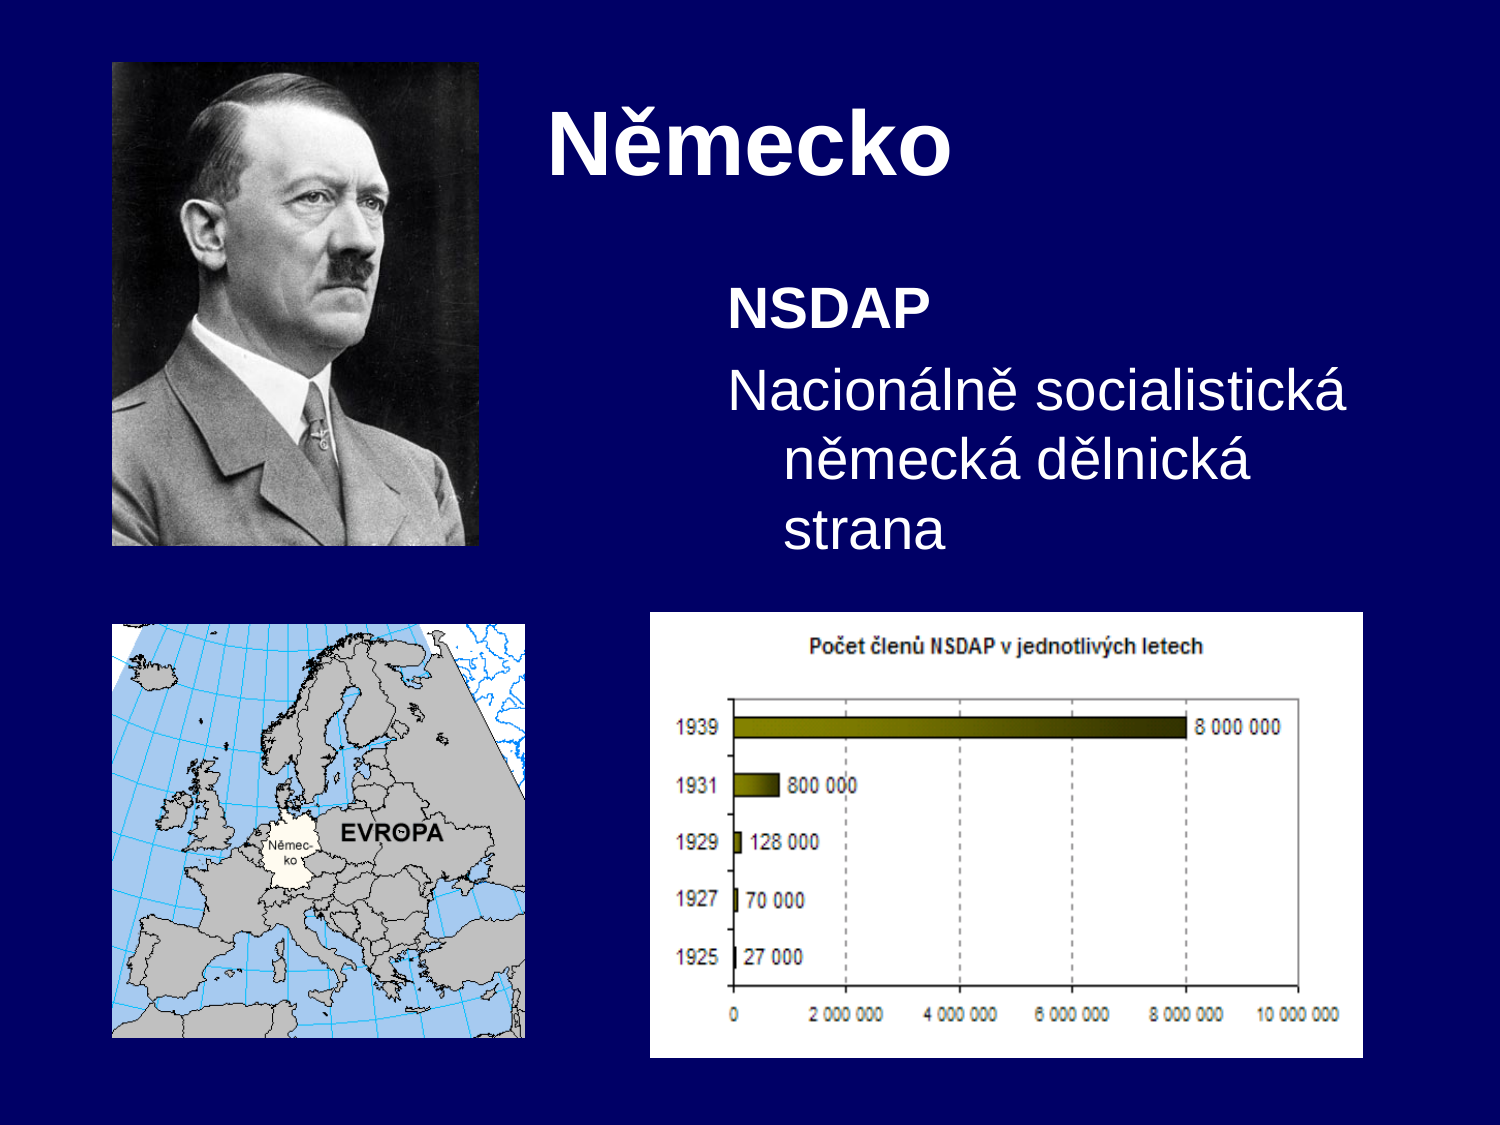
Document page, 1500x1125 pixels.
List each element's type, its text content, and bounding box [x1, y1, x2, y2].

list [112, 62, 480, 547]
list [112, 624, 526, 1038]
title Německo [75, 45, 1425, 233]
picture [649, 612, 1363, 1059]
list NSDAP Nacionálně socialistická německá dělnická strana [712, 262, 1425, 1005]
